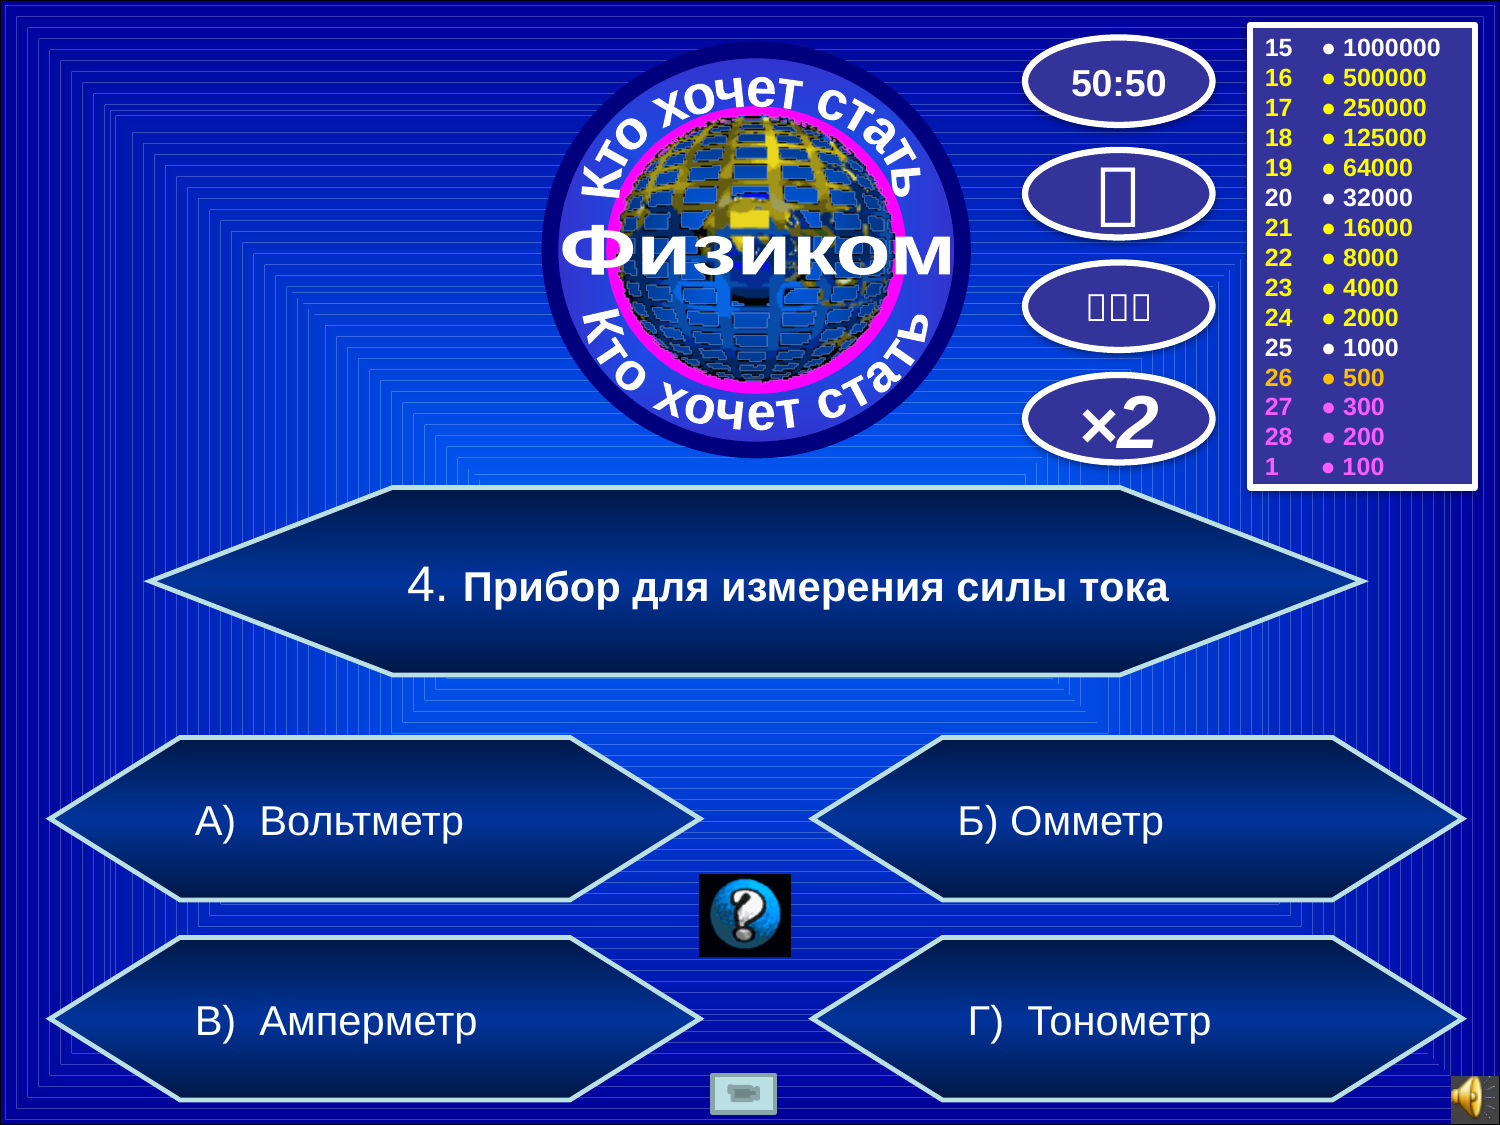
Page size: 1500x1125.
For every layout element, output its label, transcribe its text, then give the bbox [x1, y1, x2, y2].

text_box [549, 49, 963, 391]
text_box Г) Тонометр [812, 937, 1463, 1100]
picture [1449, 1074, 1500, 1125]
text_box  [1021, 259, 1216, 354]
text_box Б) Омметр [812, 737, 1463, 900]
picture [699, 874, 791, 958]
text_box А) Вольтметр [50, 737, 701, 900]
text_box 50:50 [1021, 34, 1216, 129]
text_box 4. Прибор для измерения силы тока [149, 487, 1363, 676]
text_box  [1021, 146, 1216, 241]
text_box В) Амперметр [50, 937, 701, 1100]
text_box [615, 396, 898, 451]
picture [612, 112, 901, 388]
text_box ● 1000000 ● 500000 ● 250000 ● 125000 ● 64000 ● 32000 ● 16000 ● 8000 ● 4000 ● 2000 ● 1000 ● 500 ● 300 ● 200 1 ● 100 [1247, 22, 1478, 491]
text_box [710, 1073, 777, 1115]
text_box ×2 [1021, 371, 1216, 466]
text_box [0, 0, 1500, 1125]
